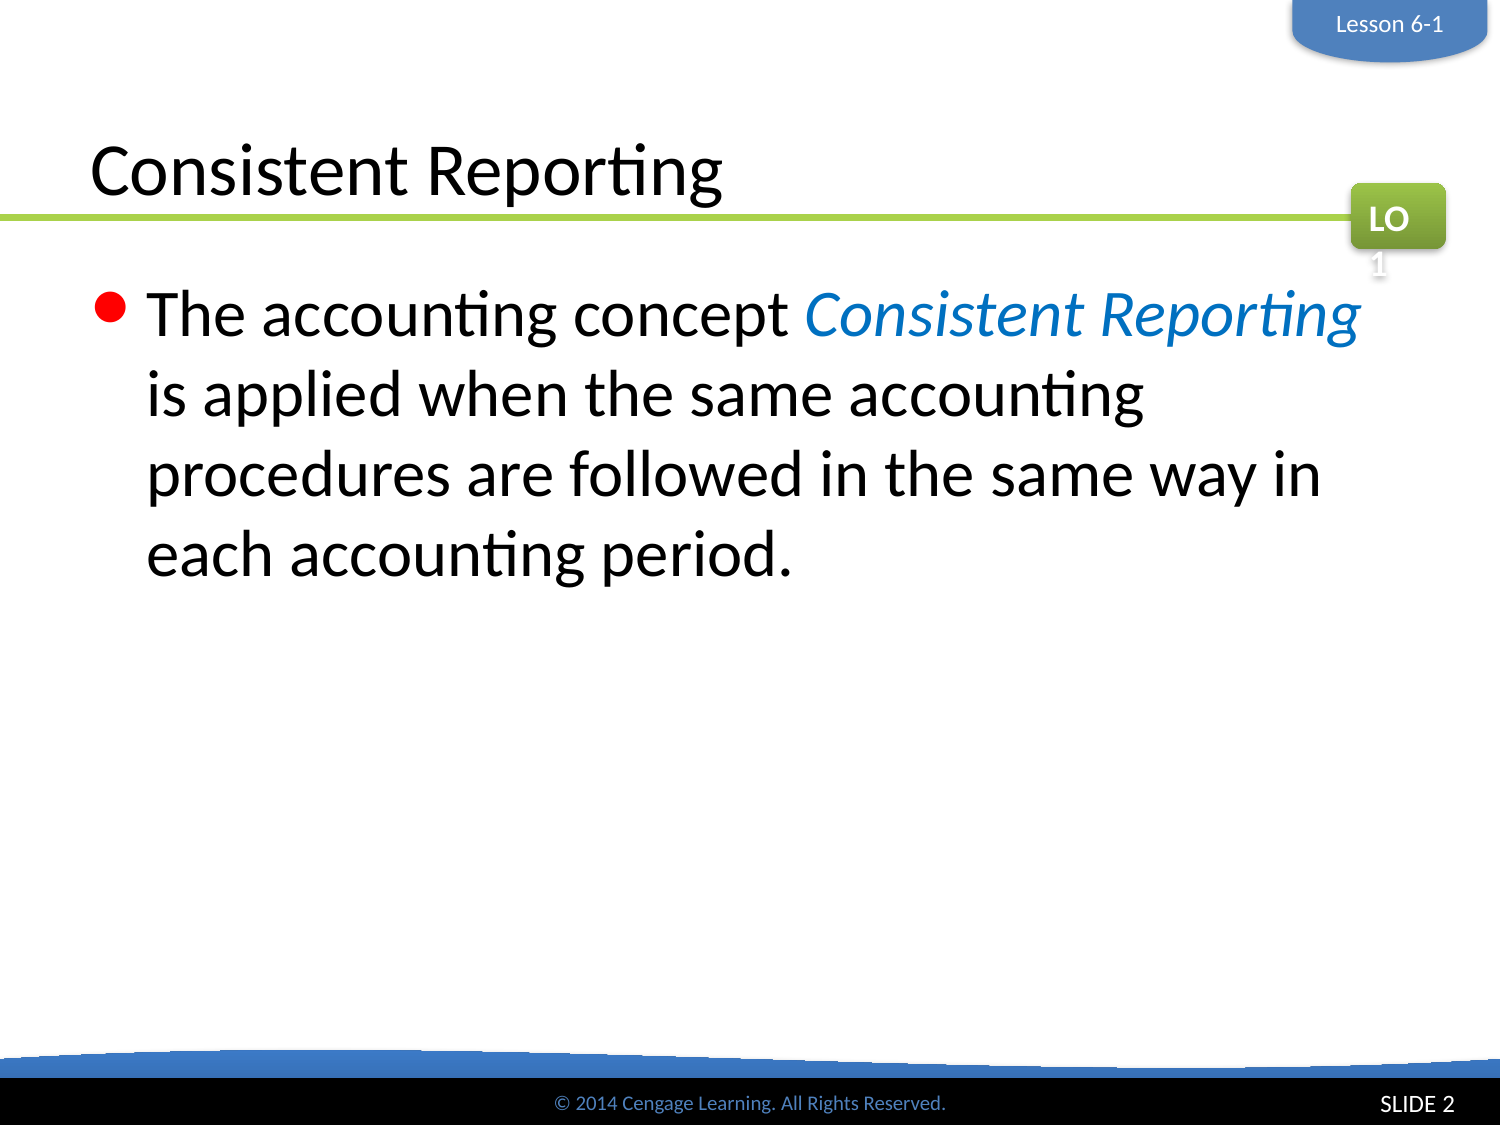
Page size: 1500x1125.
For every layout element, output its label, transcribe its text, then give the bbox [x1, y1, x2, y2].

text_box LO1 [1350, 183, 1446, 250]
title Consistent Reporting [75, 29, 1350, 218]
list The accounting concept Consistent Reporting is applied when the same accounting procedures are followed in the same way in each accounting period. [75, 262, 1425, 1005]
slide_number SLIDE 2 [1170, 1080, 1470, 1125]
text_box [1292, 0, 1488, 63]
